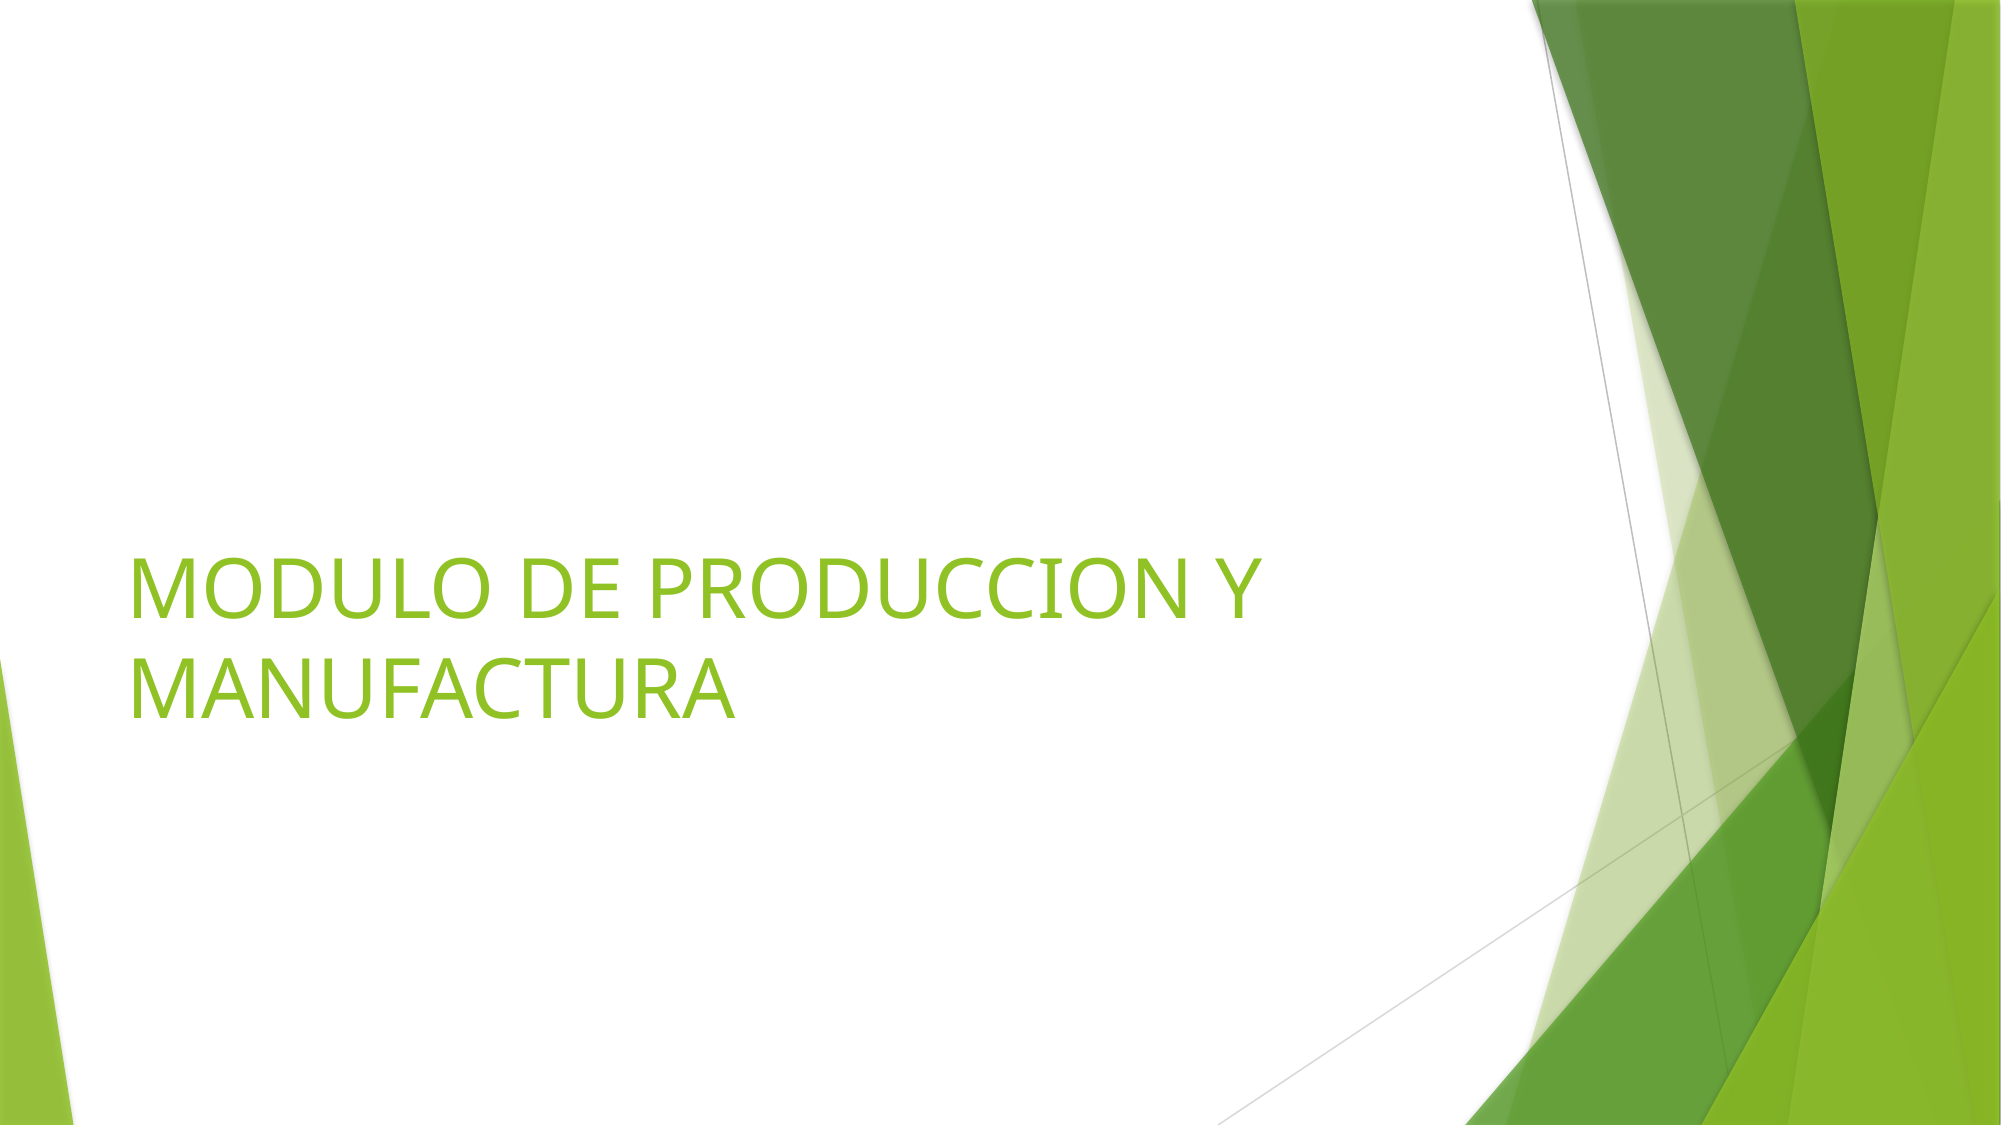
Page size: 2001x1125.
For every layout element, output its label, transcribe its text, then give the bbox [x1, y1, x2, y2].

title MODULO DE PRODUCCION Y MANUFACTURA [111, 443, 1522, 743]
